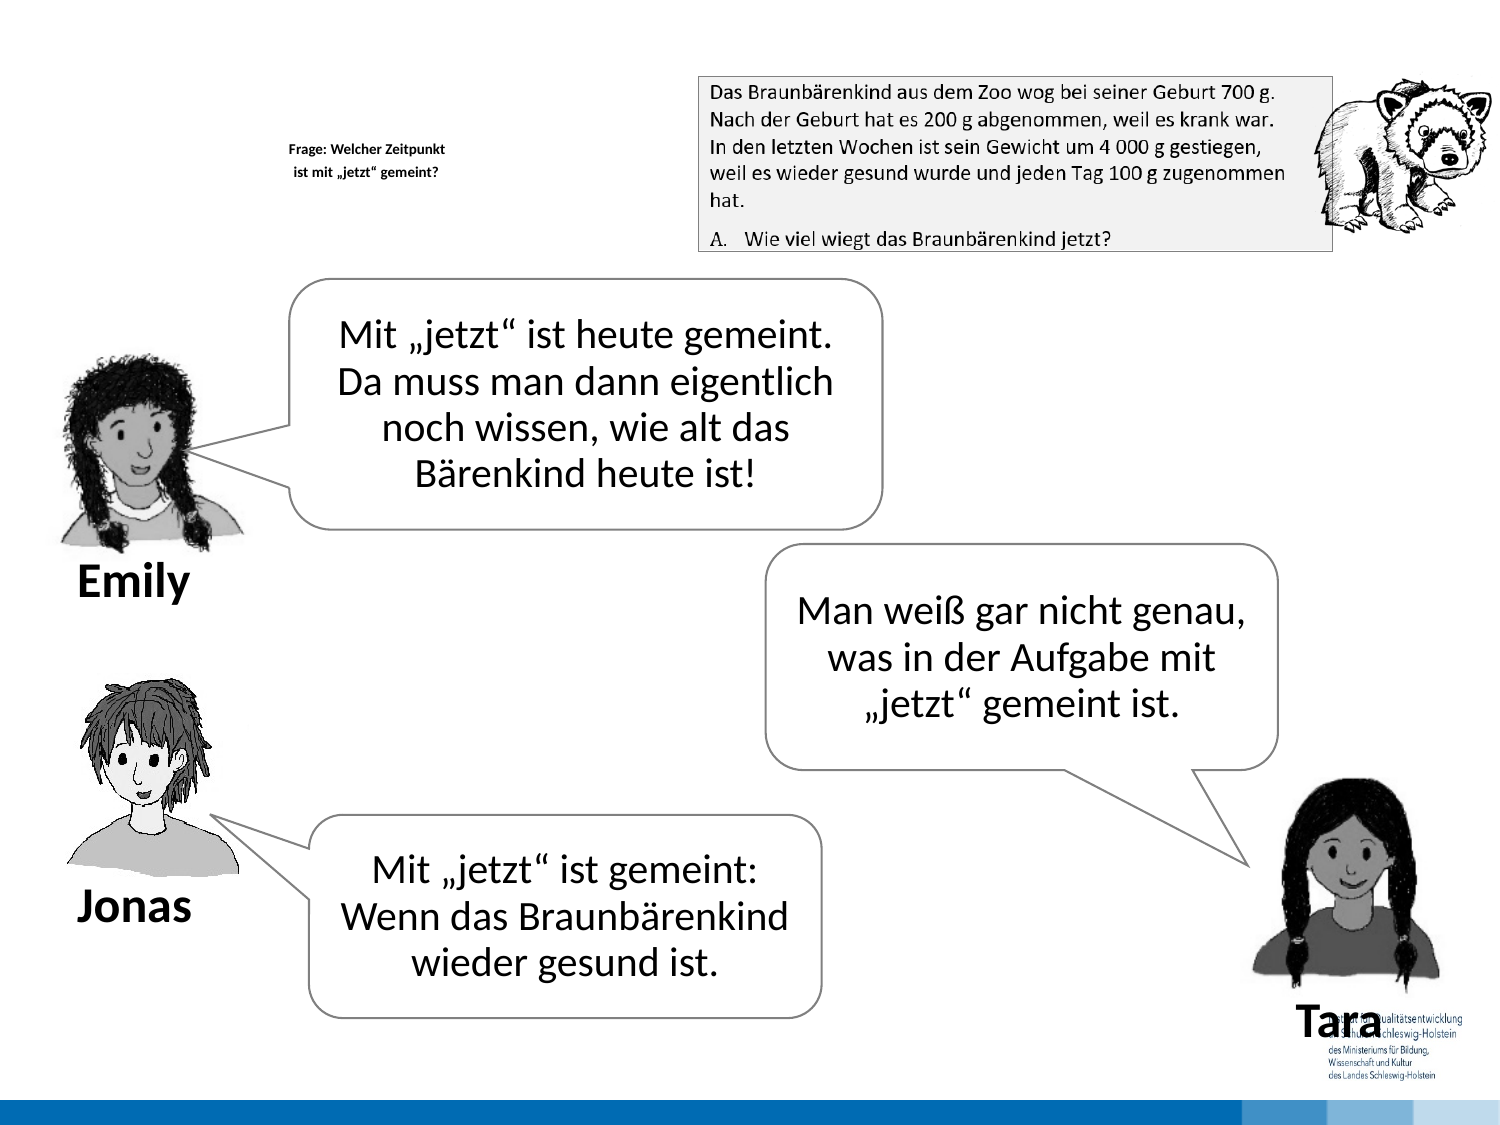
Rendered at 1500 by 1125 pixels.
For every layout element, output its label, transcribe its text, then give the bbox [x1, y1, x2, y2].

text_box Tara [1280, 1011, 1467, 1055]
picture [691, 66, 1499, 261]
picture [31, 332, 263, 563]
title Frage: Welcher Zeitpunkt ist mit „jetzt“ gemeint? [0, 131, 691, 212]
text_box Mit „jetzt“ ist gemeint: Wenn das Braunbärenkind wieder gesund ist. [249, 813, 823, 1020]
picture [49, 656, 249, 891]
picture [1240, 746, 1467, 1081]
picture [0, 1100, 1500, 1125]
text_box Mit „jetzt“ ist heute gemeint. Da muss man dann eigentlich noch wissen, wie alt das Bärenkind heute ist! [263, 277, 884, 531]
text_box Jonas [62, 897, 249, 941]
text_box Man weiß gar nicht genau, was in der Aufgabe mit „jetzt“ gemeint ist. [764, 542, 1279, 863]
text_box Emily [62, 572, 249, 616]
